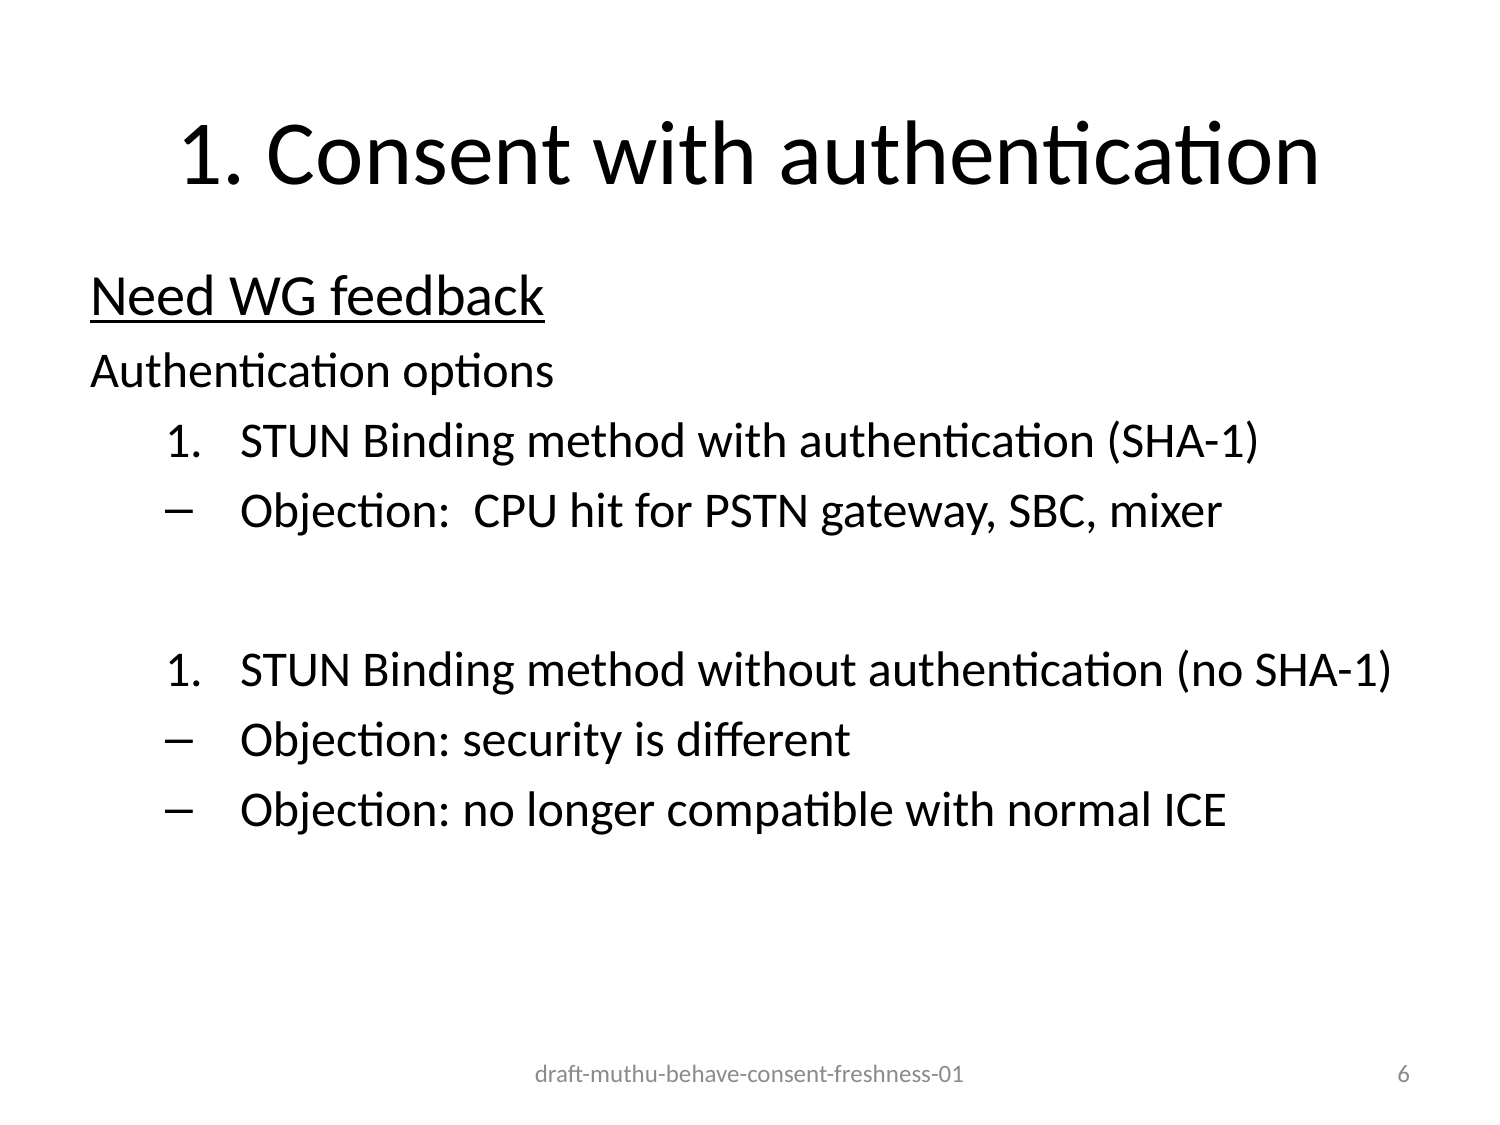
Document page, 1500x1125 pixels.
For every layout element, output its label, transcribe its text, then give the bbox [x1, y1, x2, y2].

list Need WG feedback Authentication options STUN Binding method with authentication (SHA-1) Objection: CPU hit for PSTN gateway, SBC, mixer STUN Binding method without authentication (no SHA-1) Objection: security is different Objection: no longer compatible with normal ICE [74, 249, 1426, 1051]
footer draft-muthu-behave-consent-freshness-01 [512, 1042, 988, 1103]
title 1. Consent with authentication [74, 69, 1426, 226]
slide_number 6 [1074, 1042, 1425, 1103]
